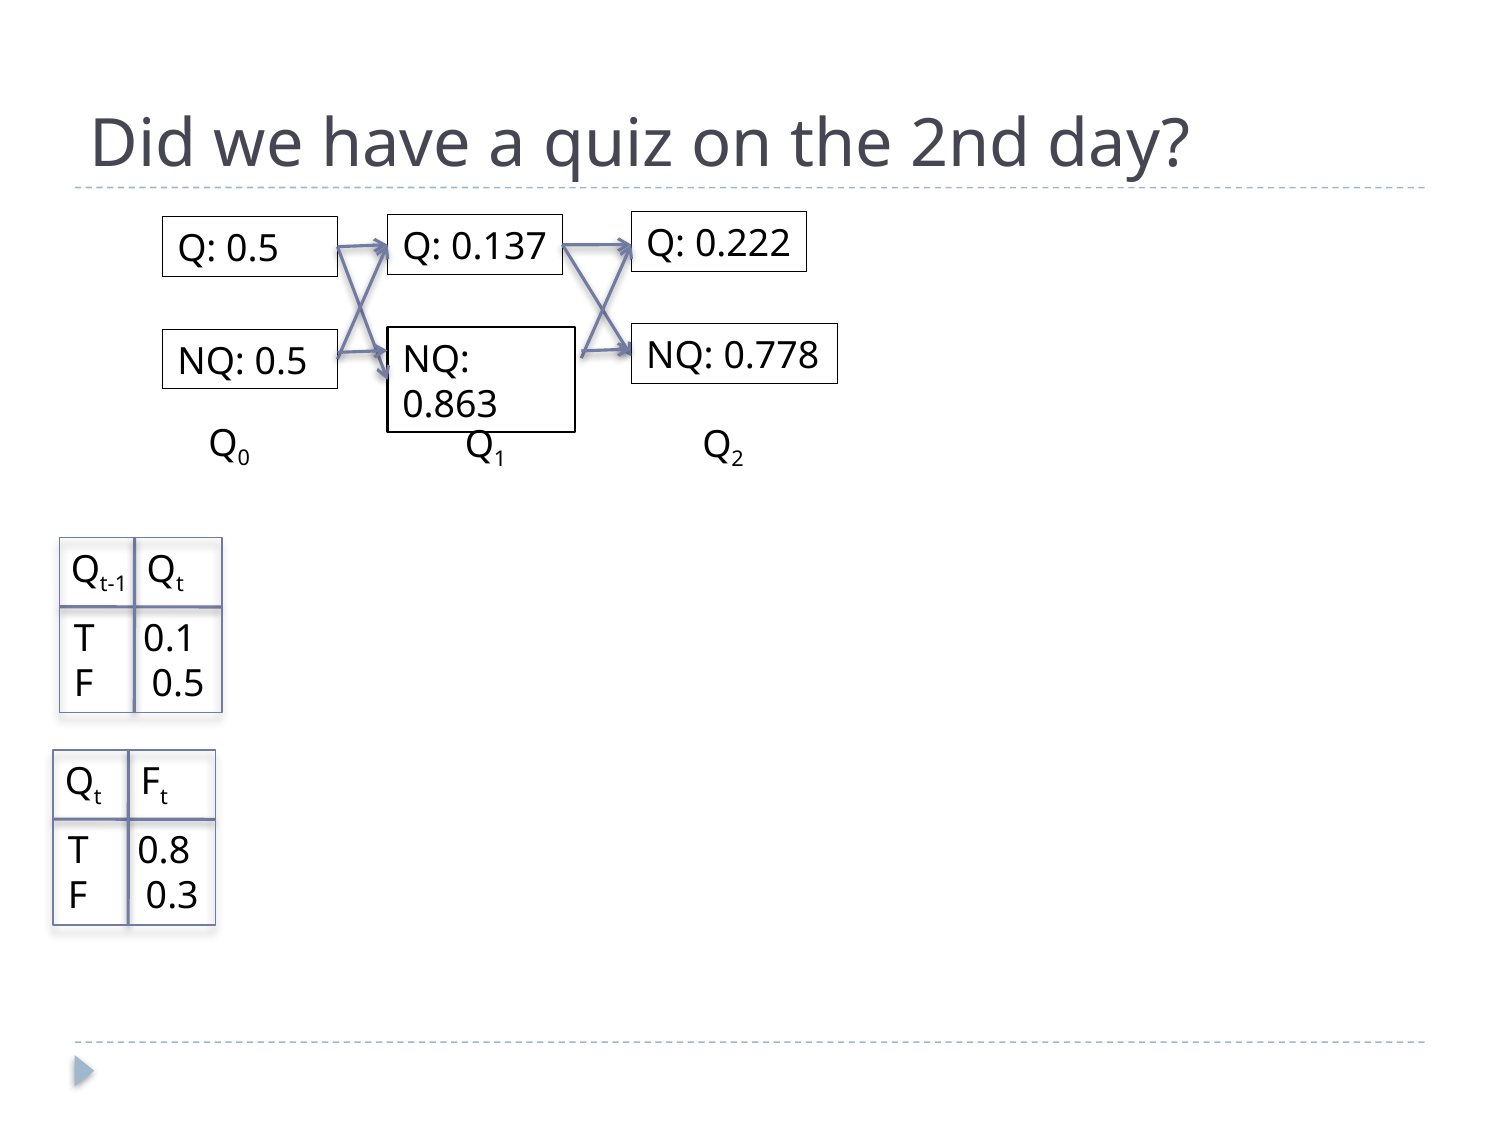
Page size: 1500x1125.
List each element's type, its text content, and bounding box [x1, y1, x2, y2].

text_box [337, 245, 388, 350]
text_box Q: 0.222 [631, 211, 807, 272]
text_box Q: 0.5 [162, 216, 338, 277]
text_box NQ: 0.863 [387, 327, 575, 433]
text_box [55, 537, 388, 713]
text_box Q2 [687, 412, 807, 479]
text_box NQ: 0.778 [631, 323, 838, 384]
text_box Q0 [193, 411, 375, 478]
text_box NQ: 0.5 [162, 329, 338, 389]
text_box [562, 245, 581, 357]
text_box Q1 [449, 412, 569, 479]
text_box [581, 348, 632, 352]
text_box Q: 0.137 [387, 214, 563, 275]
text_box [581, 244, 632, 348]
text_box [49, 749, 216, 926]
title Did we have a quiz on the 2nd day? [75, 24, 1425, 188]
